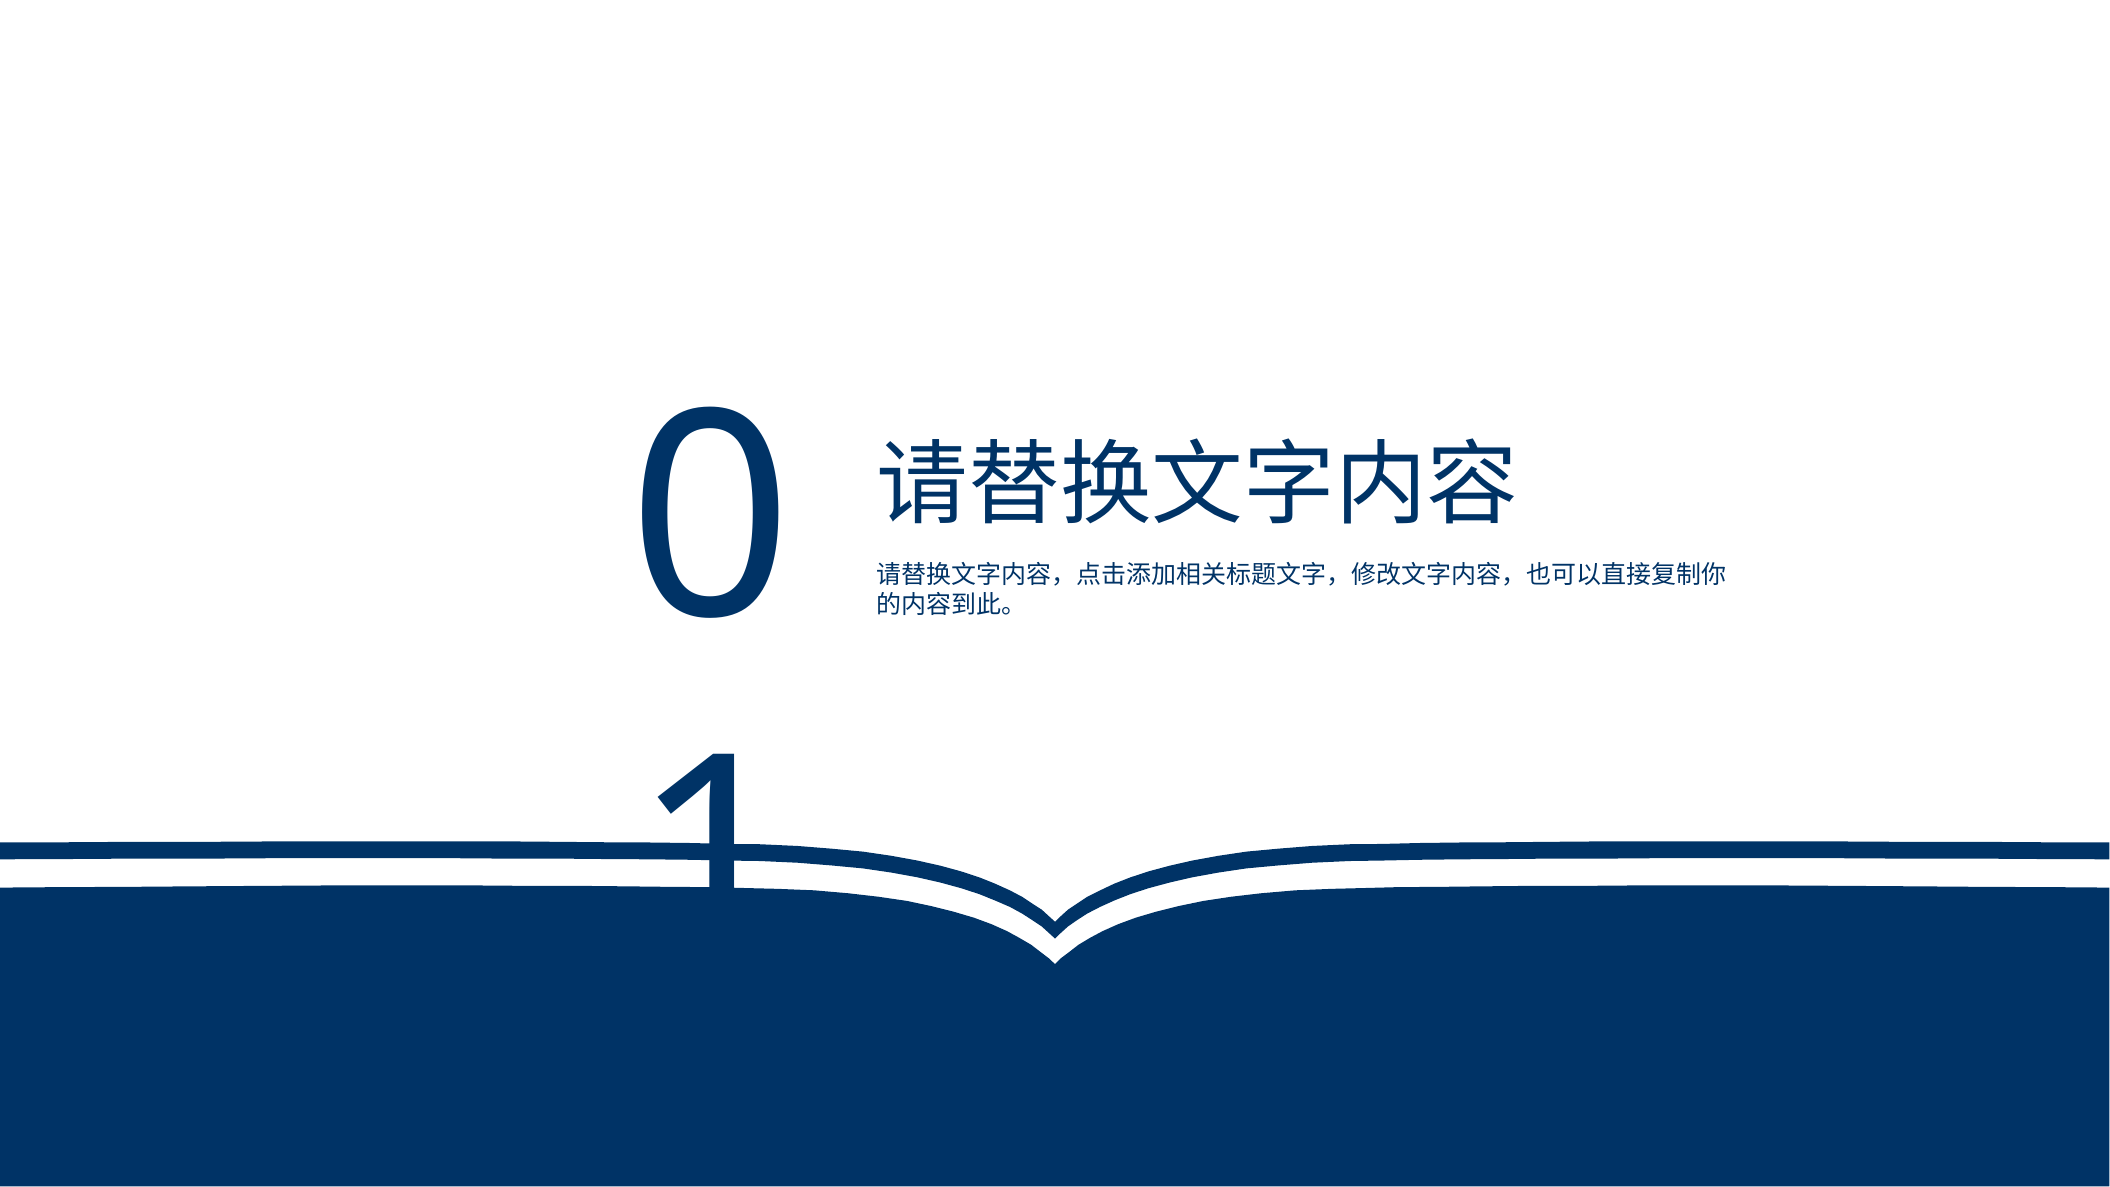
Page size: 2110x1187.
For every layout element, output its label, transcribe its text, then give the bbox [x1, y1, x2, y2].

text_box 01 [534, 320, 895, 856]
text_box 请替换文字内容 [895, 424, 1527, 535]
text_box [0, 885, 2110, 1187]
text_box [0, 841, 2110, 939]
text_box 请替换文字内容，点击添加相关标题文字，修改文字内容，也可以直接复制你的内容到此。 [895, 558, 1727, 619]
text_box 01 [534, 859, 895, 899]
